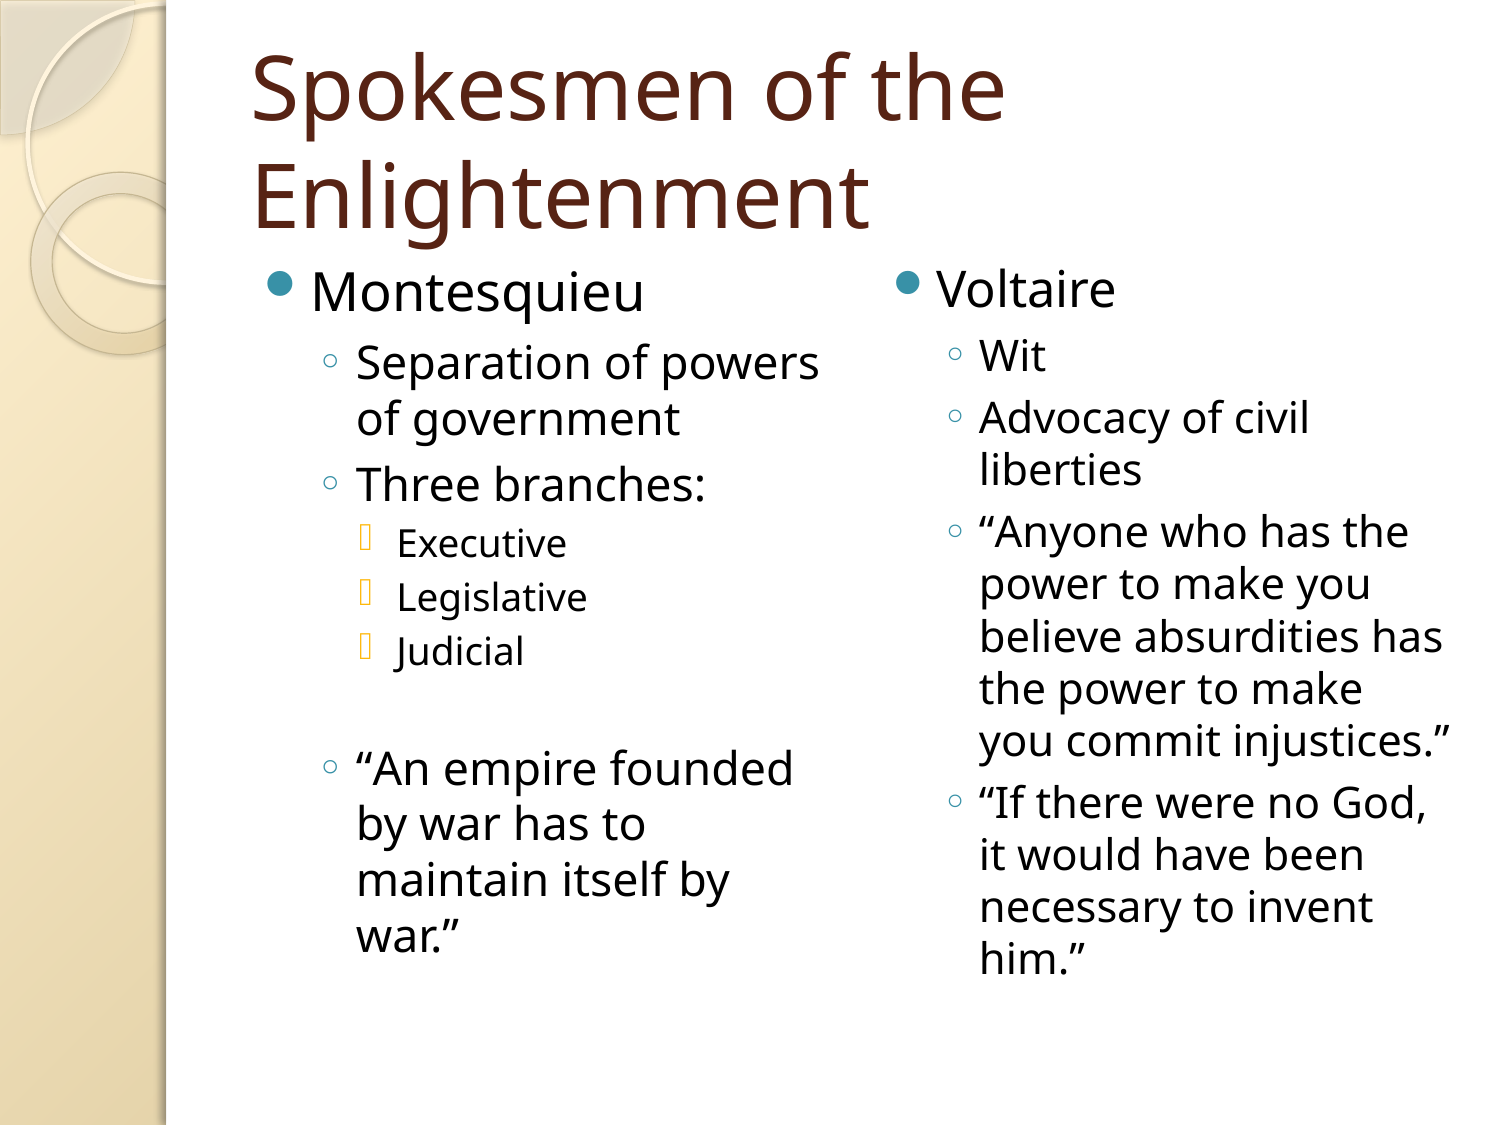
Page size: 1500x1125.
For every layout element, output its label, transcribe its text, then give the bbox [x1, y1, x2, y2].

list Montesquieu Separation of powers of government Three branches: Executive Legislative Judicial “An empire founded by war has to maintain itself by war.” [235, 249, 836, 1015]
title Spokesmen of the Enlightenment [235, 45, 1466, 233]
list Voltaire Wit Advocacy of civil liberties “Anyone who has the power to make you believe absurdities has the power to make you commit injustices.” “If there were no God, it would have been necessary to invent him.” [865, 249, 1466, 1015]
